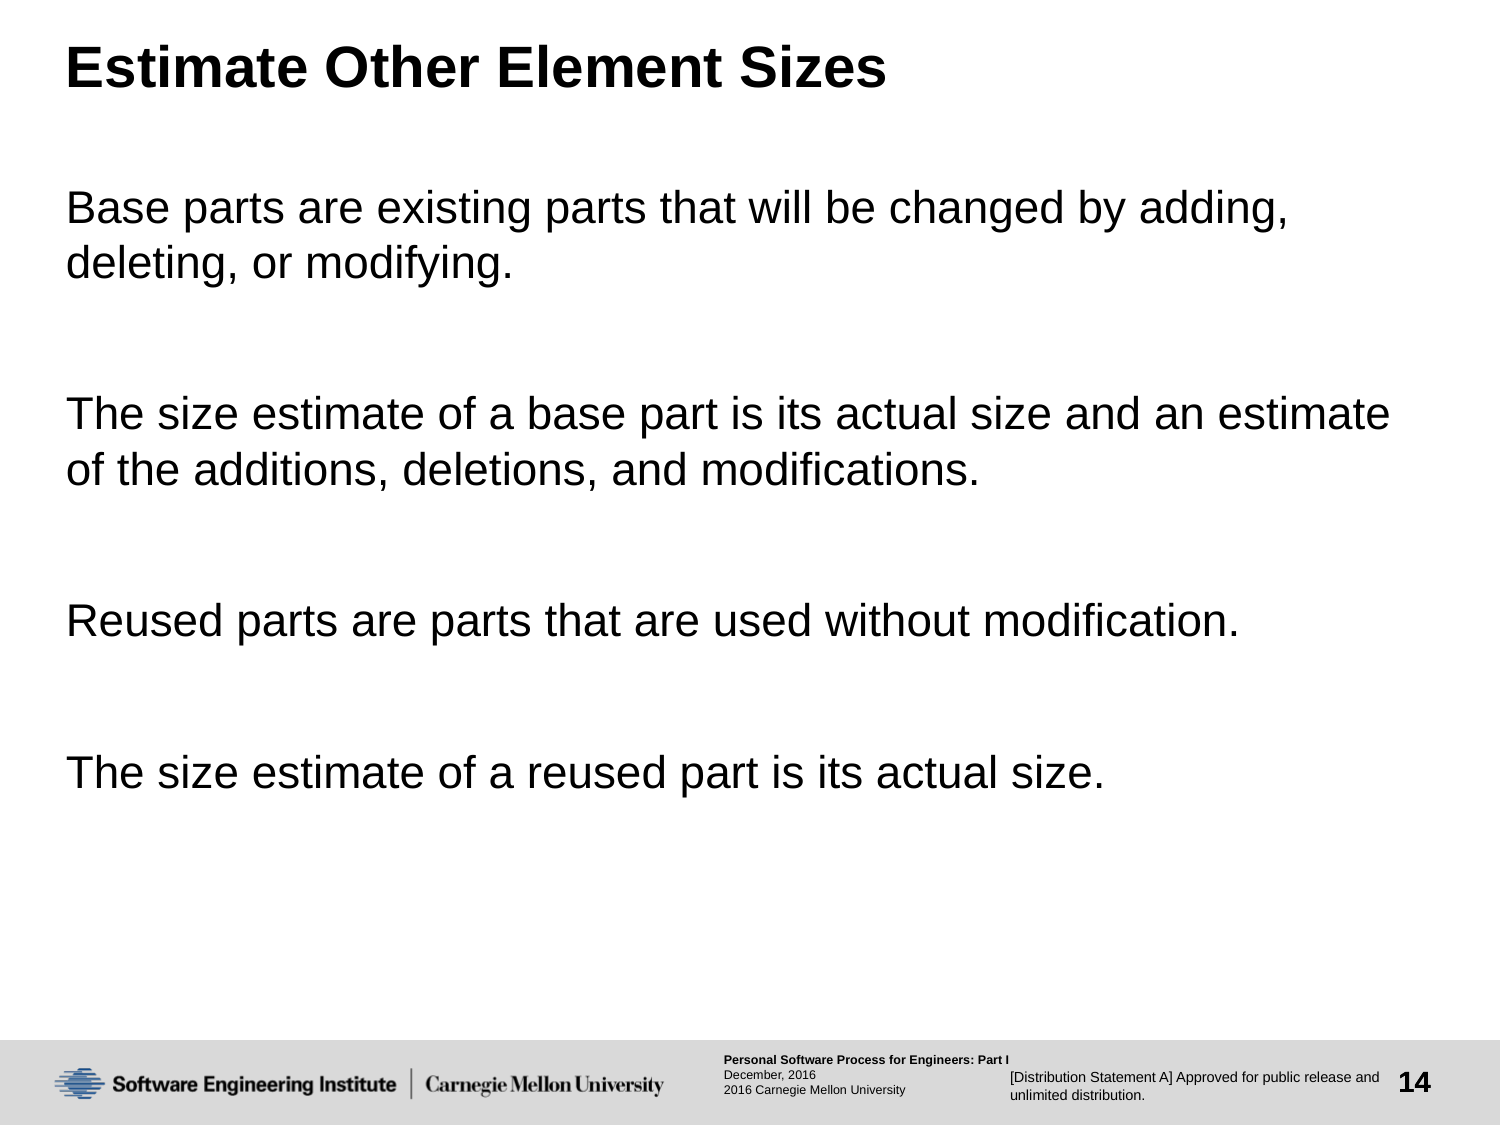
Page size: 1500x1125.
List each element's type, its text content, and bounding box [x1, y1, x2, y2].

picture [46, 1061, 673, 1104]
list Base parts are existing parts that will be changed by adding, deleting, or modifying. The size estimate of a base part is its actual size and an estimate of the additions, deletions, and modifications. Reused parts are parts that are used without modification. The size estimate of a reused part is its actual size. [65, 177, 1431, 1000]
title Estimate Other Element Sizes [65, 37, 1313, 148]
